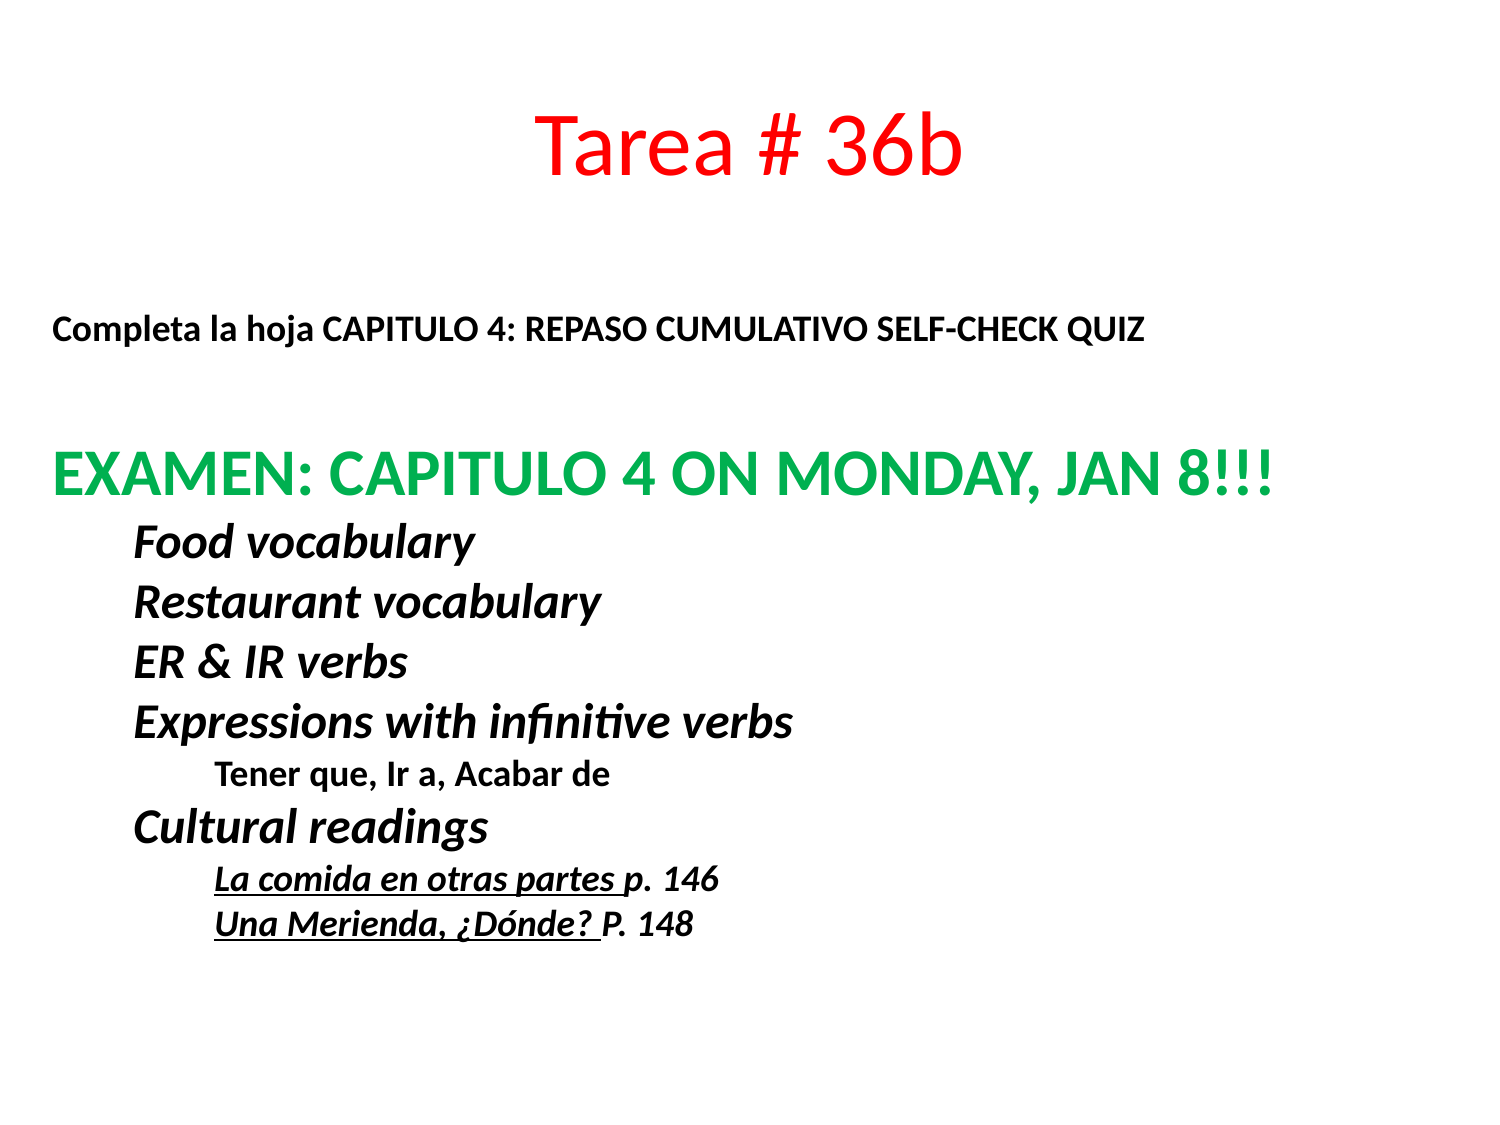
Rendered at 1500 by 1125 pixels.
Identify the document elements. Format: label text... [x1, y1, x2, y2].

title Tarea # 36b [75, 45, 1425, 233]
list Completa la hoja CAPITULO 4: REPASO CUMULATIVO SELF-CHECK QUIZ EXAMEN: CAPITULO 4 ON MONDAY, JAN 8!!! Food vocabulary Restaurant vocabulary ER & IR verbs Expressions with infinitive verbs Tener que, Ir a, Acabar de Cultural readings La comida en otras partes p. 146 Una Merienda, ¿Dónde? P. 148 [37, 296, 1500, 1063]
